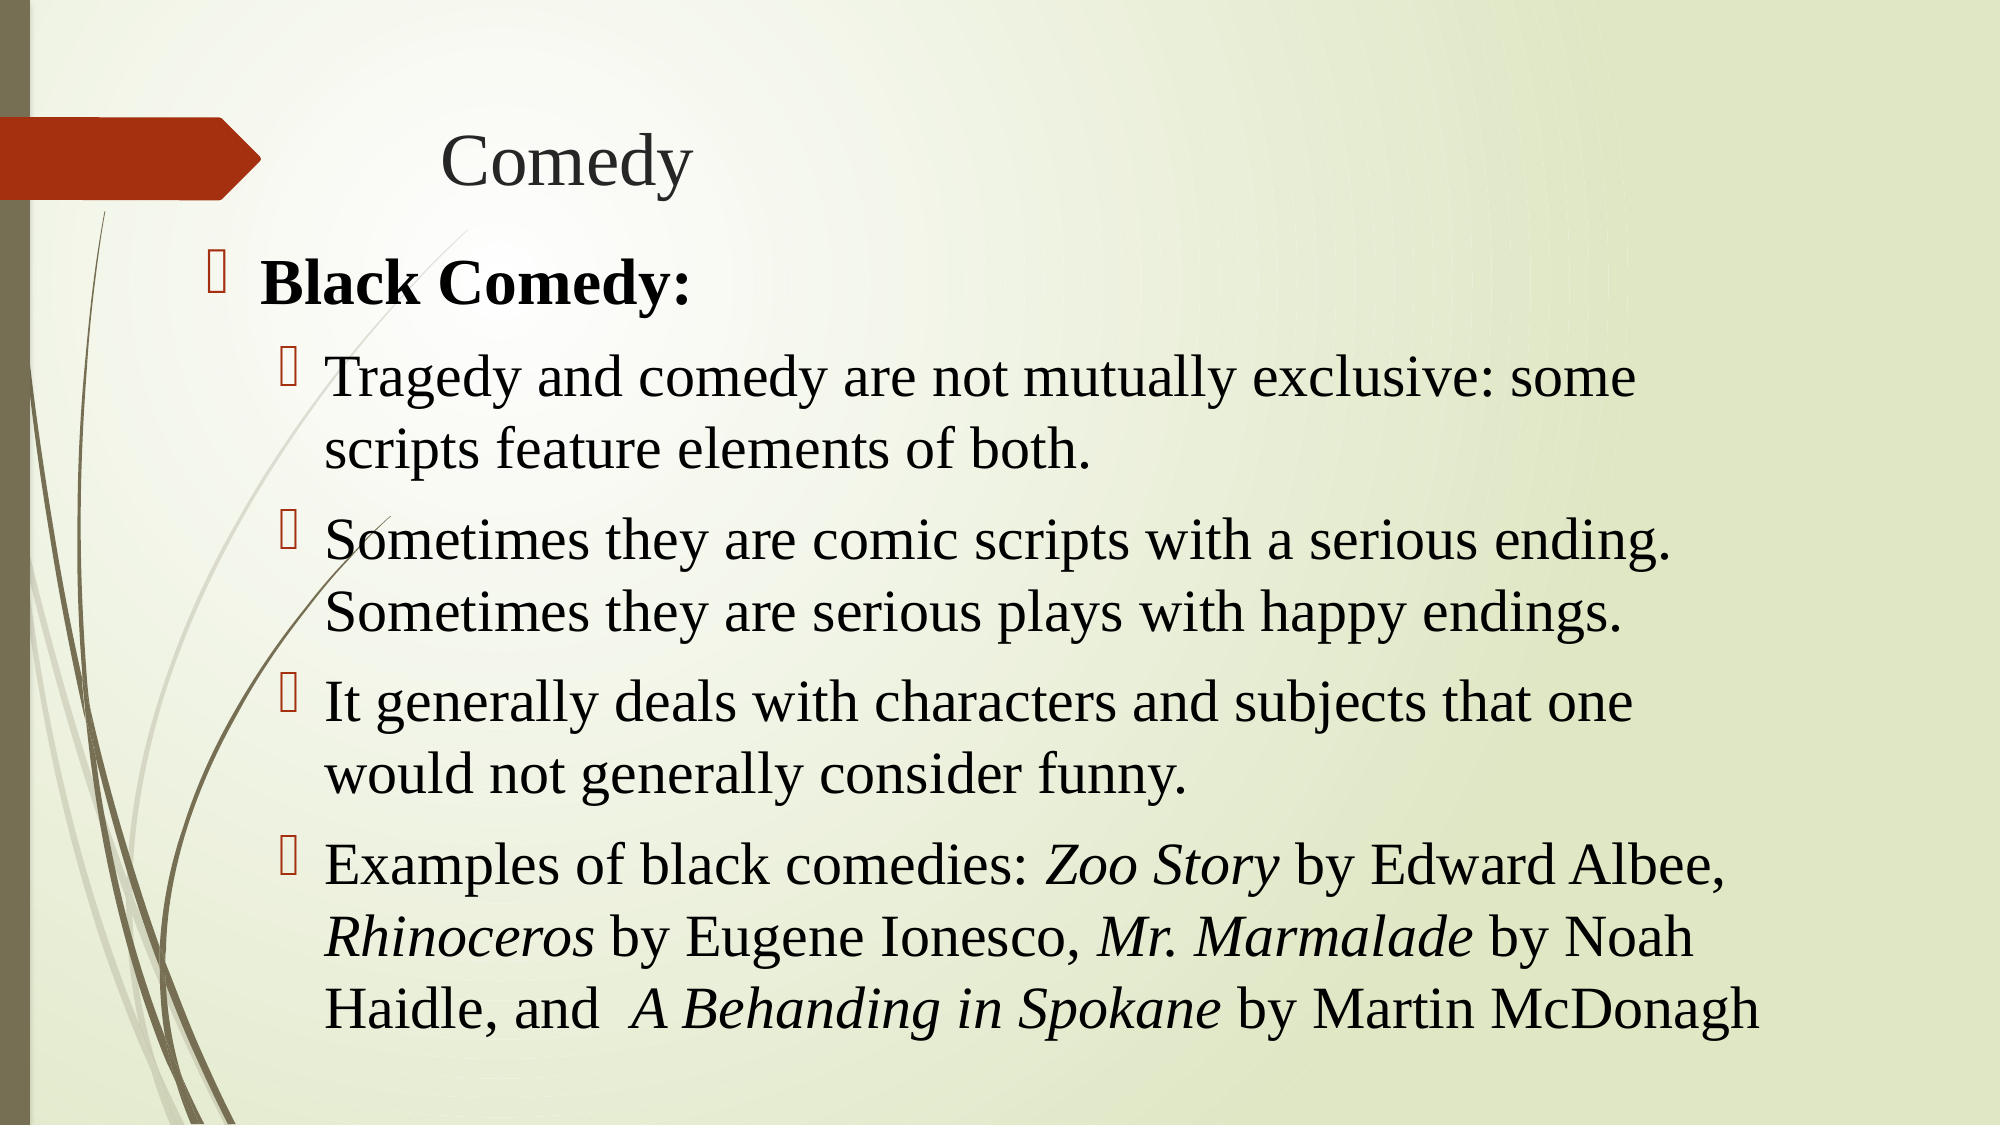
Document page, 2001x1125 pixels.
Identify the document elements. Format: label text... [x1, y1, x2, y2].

list Black Comedy: Tragedy and comedy are not mutually exclusive: some scripts feature elements of both. Sometimes they are comic scripts with a serious ending. Sometimes they are serious plays with happy endings. It generally deals with characters and subjects that one would not generally consider funny. Examples of black comedies: Zoo Story by Edward Albee, Rhinoceros by Eugene Ionesco, Mr. Marmalade by Noah Haidle, and A Behanding in Spokane by Martin McDonagh [190, 231, 1810, 1063]
title Comedy [425, 102, 1888, 313]
